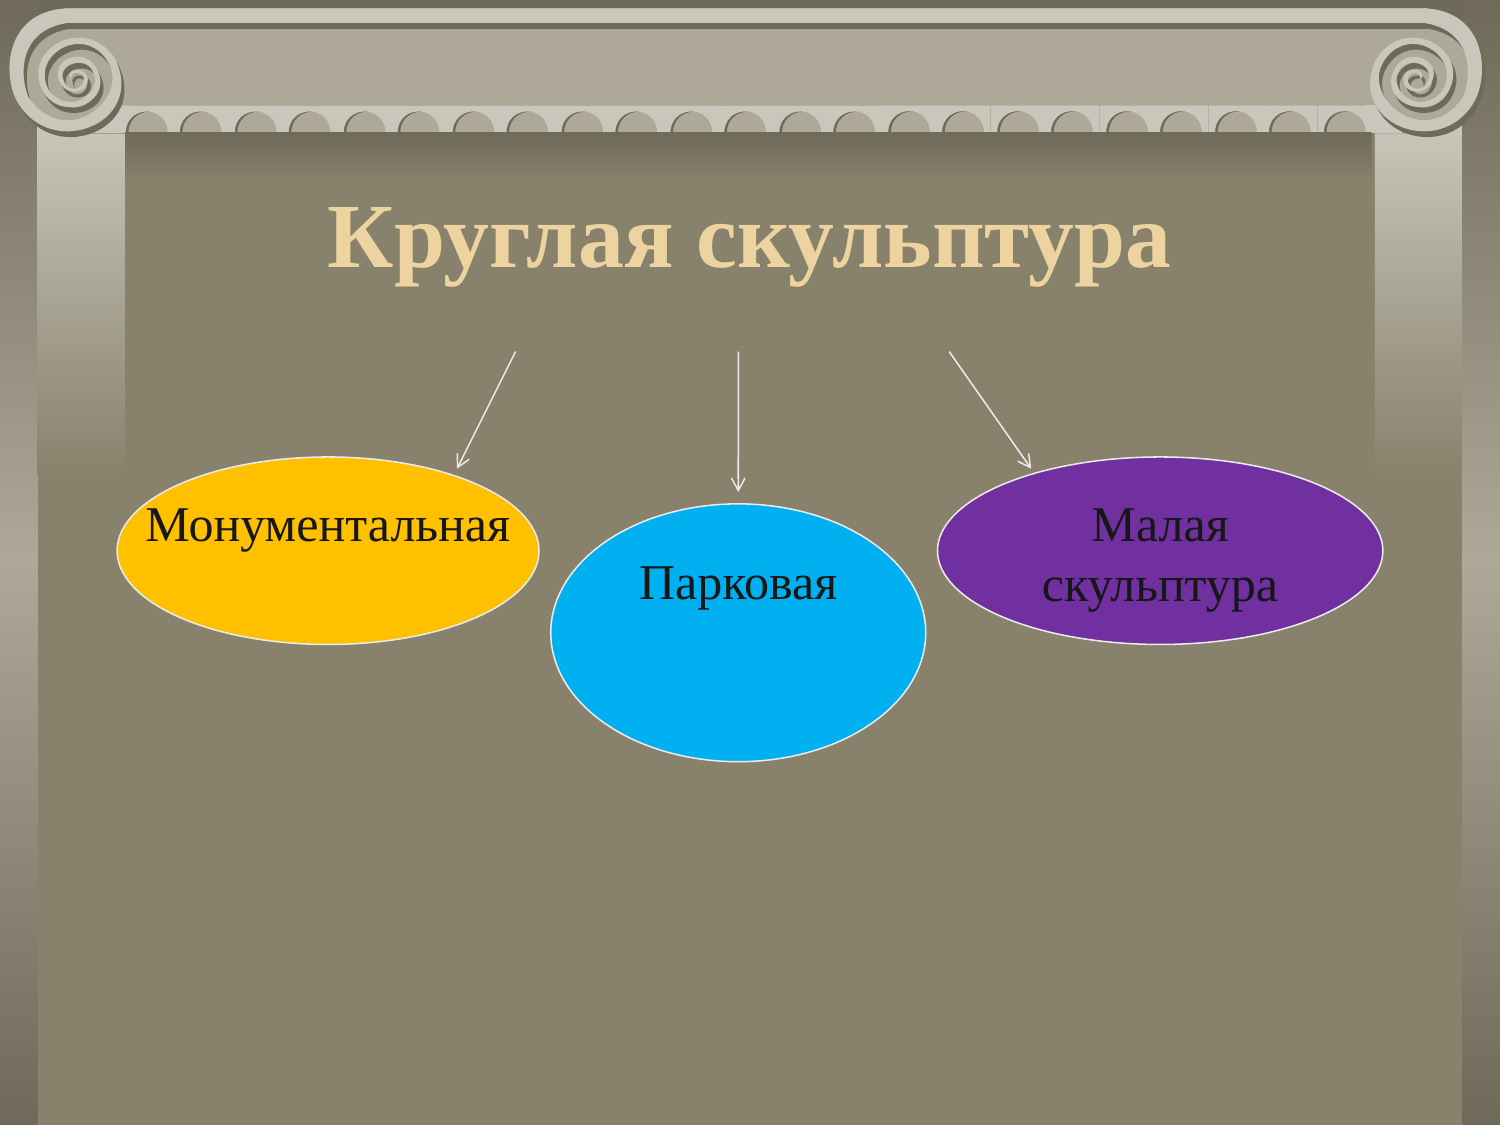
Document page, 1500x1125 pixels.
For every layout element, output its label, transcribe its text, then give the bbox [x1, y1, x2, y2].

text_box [931, 368, 1049, 452]
title Круглая скульптура [112, 137, 1388, 326]
text_box Монументальная [117, 456, 539, 645]
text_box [427, 380, 546, 440]
text_box Малая скульптура [937, 456, 1383, 645]
text_box Парковая [550, 503, 926, 762]
